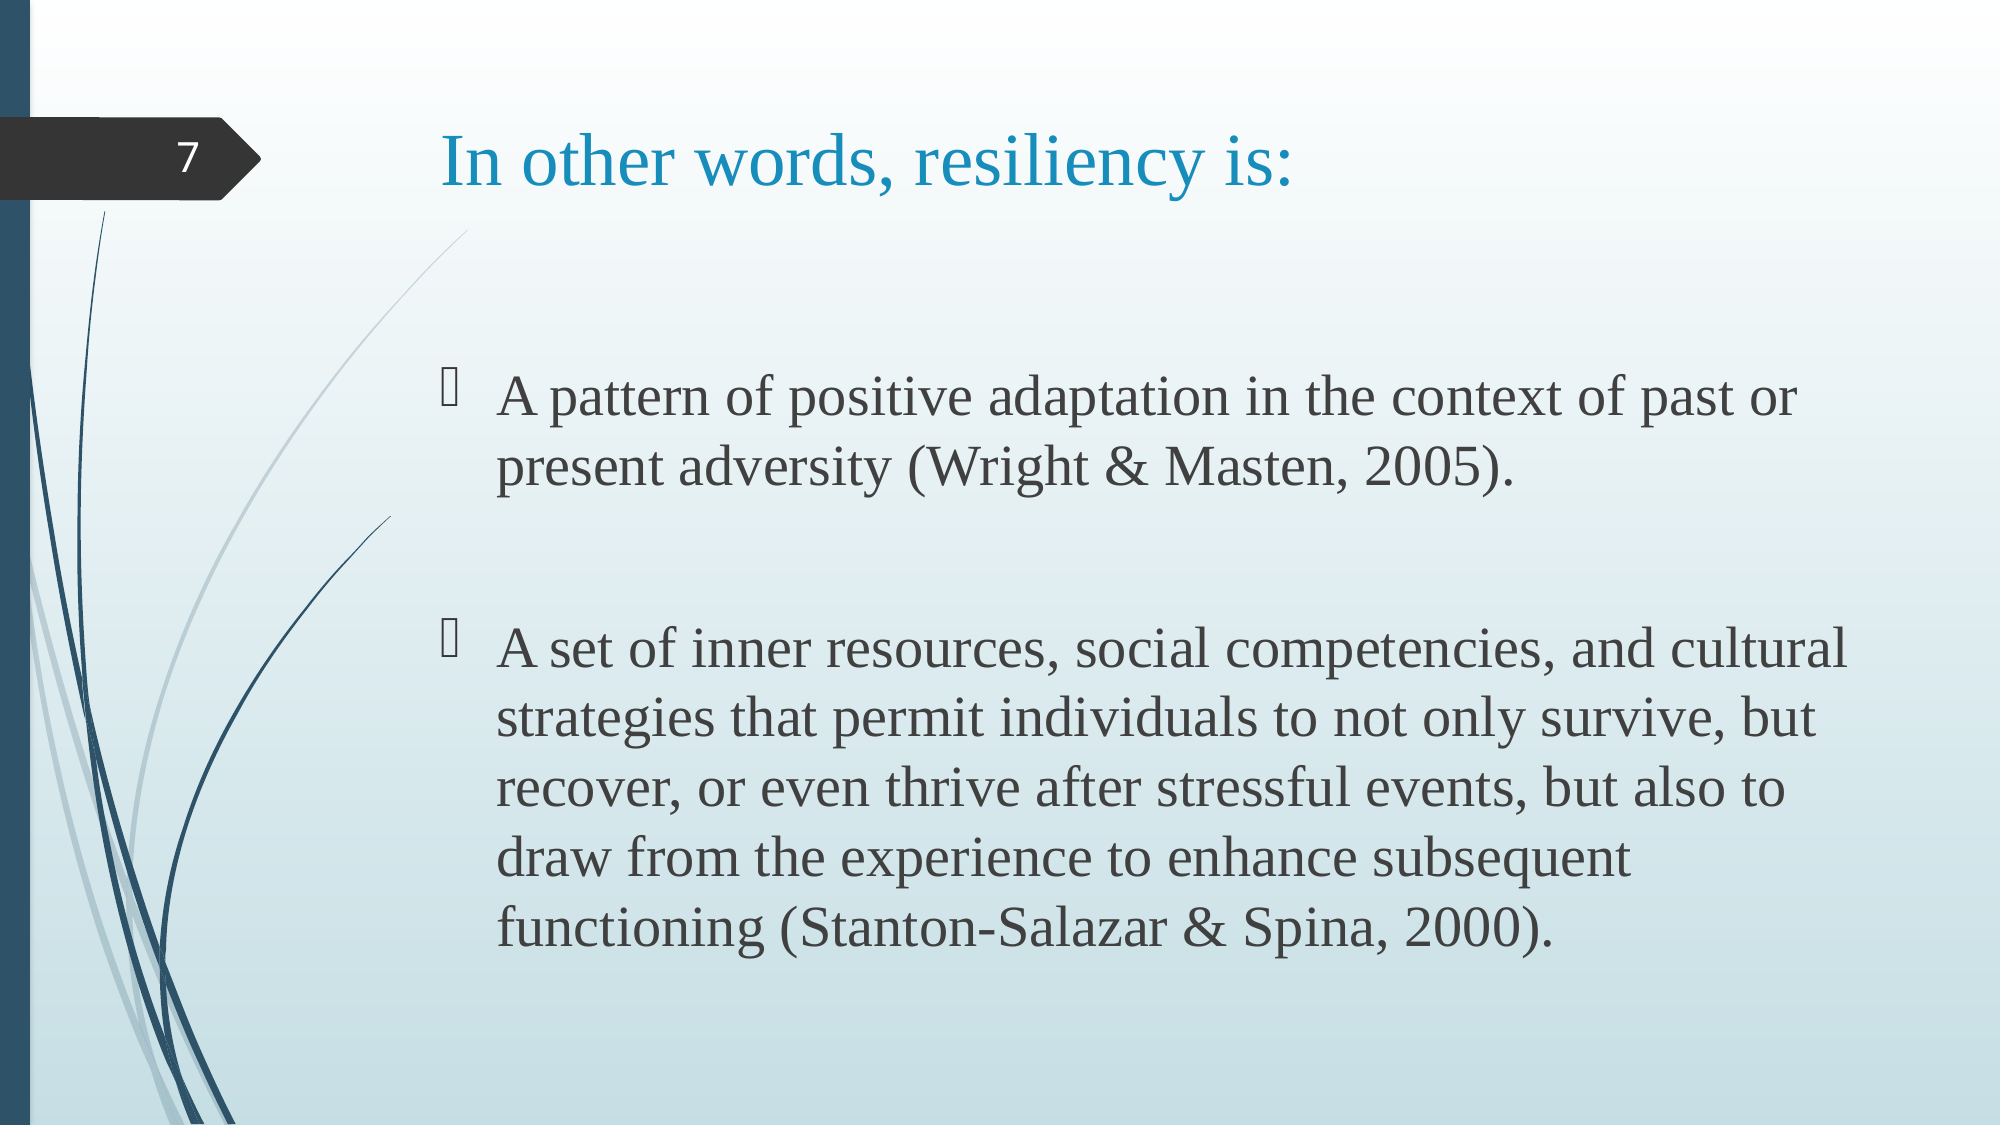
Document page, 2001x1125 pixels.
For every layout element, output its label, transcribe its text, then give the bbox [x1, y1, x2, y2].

slide_number 7 [87, 129, 216, 190]
list A pattern of positive adaptation in the context of past or present adversity (Wright & Masten, 2005). A set of inner resources, social competencies, and cultural strategies that permit individuals to not only survive, but recover, or even thrive after stressful events, but also to draw from the experience to enhance subsequent functioning (Stanton-Salazar & Spina, 2000). [424, 350, 1888, 970]
title In other words, resiliency is: [425, 102, 1888, 313]
